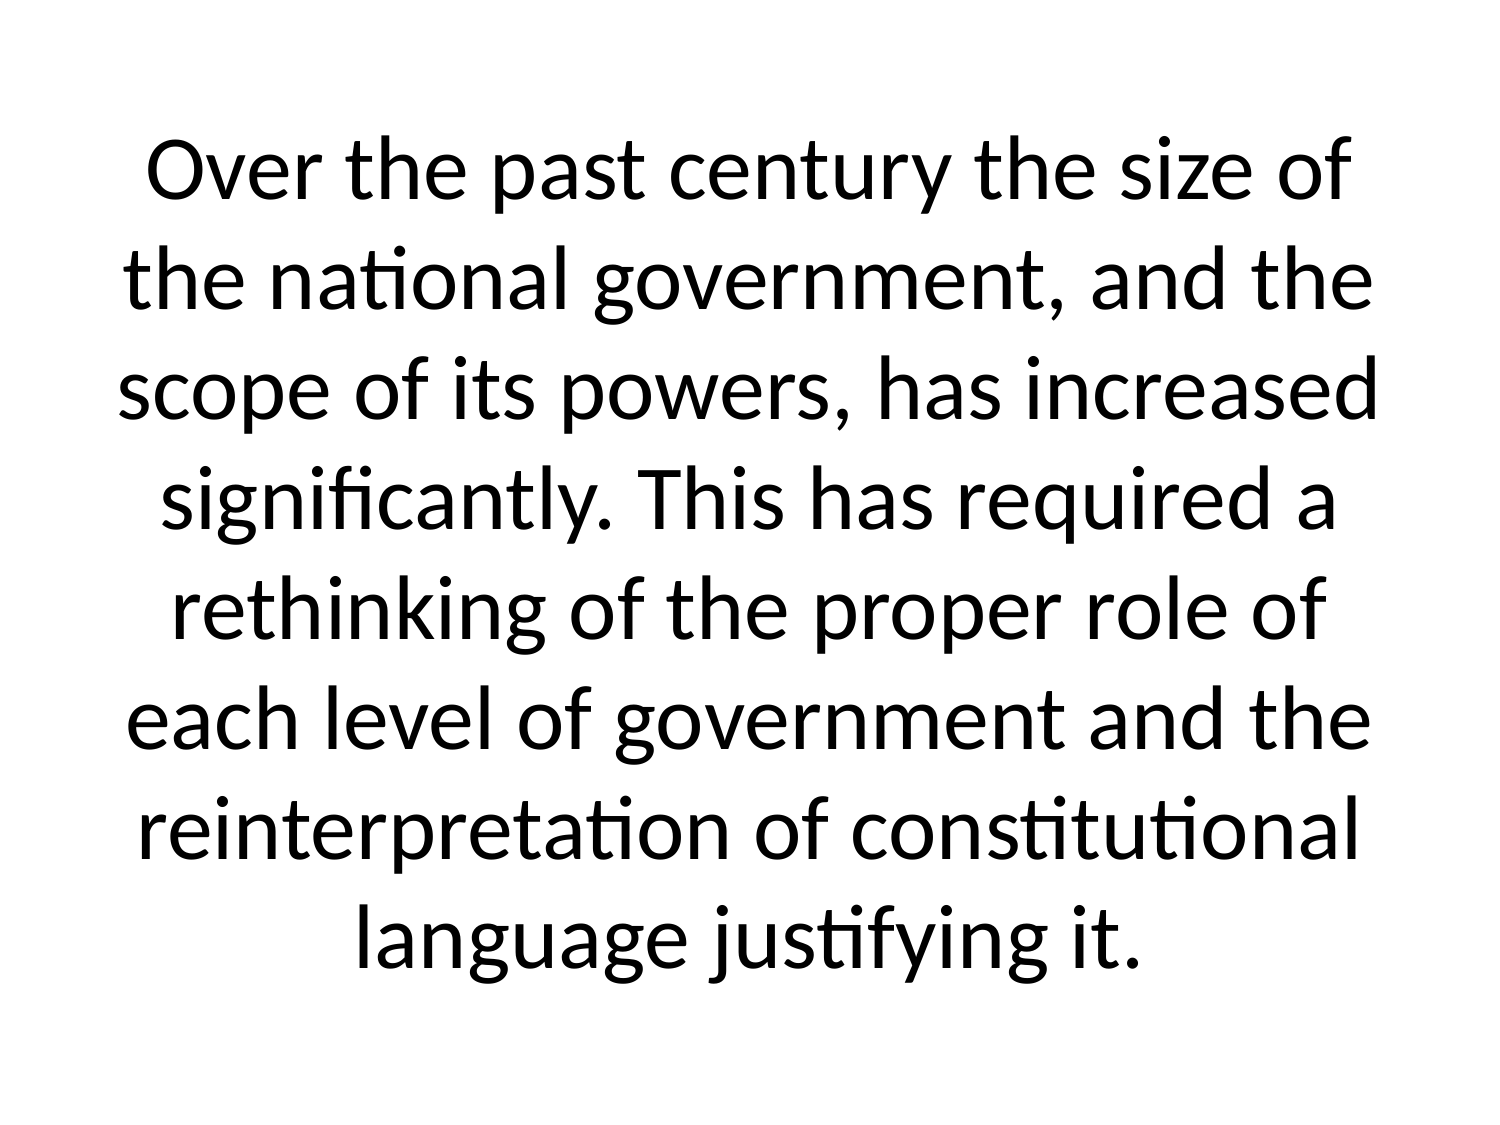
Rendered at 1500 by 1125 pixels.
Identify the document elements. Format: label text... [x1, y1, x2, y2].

title Over the past century the size of the national government, and the scope of its powers, has increased significantly. This has required a rethinking of the proper role of each level of government and the reinterpretation of constitutional language justifying it. [74, 44, 1426, 1051]
